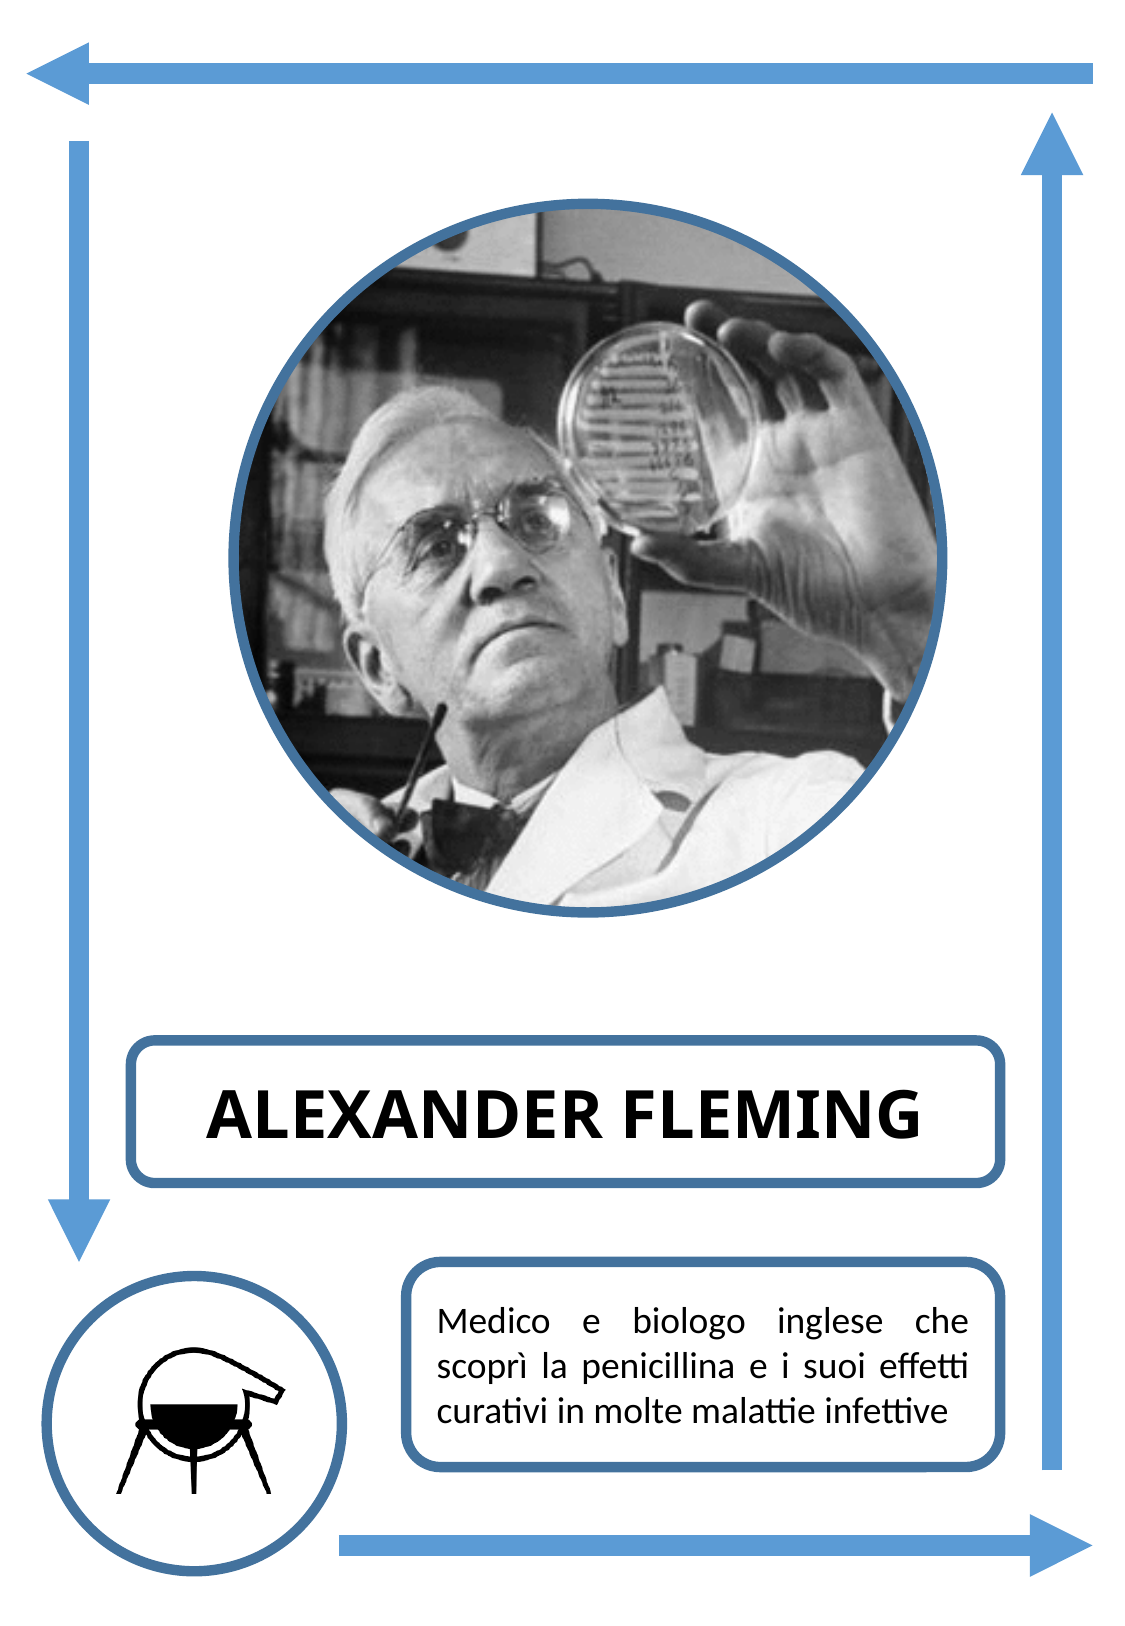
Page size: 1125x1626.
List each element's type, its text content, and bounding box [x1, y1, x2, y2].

text_box Medico e biologo inglese che scoprì la penicillina e i suoi effetti curativi in molte malattie infettive [421, 1288, 985, 1439]
picture [110, 1319, 291, 1499]
text_box [232, 501, 237, 615]
text_box [45, 1274, 343, 1573]
text_box ALEXANDER FLEMING [129, 1039, 1002, 1185]
text_box [405, 1260, 1002, 1469]
picture [237, 205, 939, 915]
text_box [939, 503, 944, 613]
